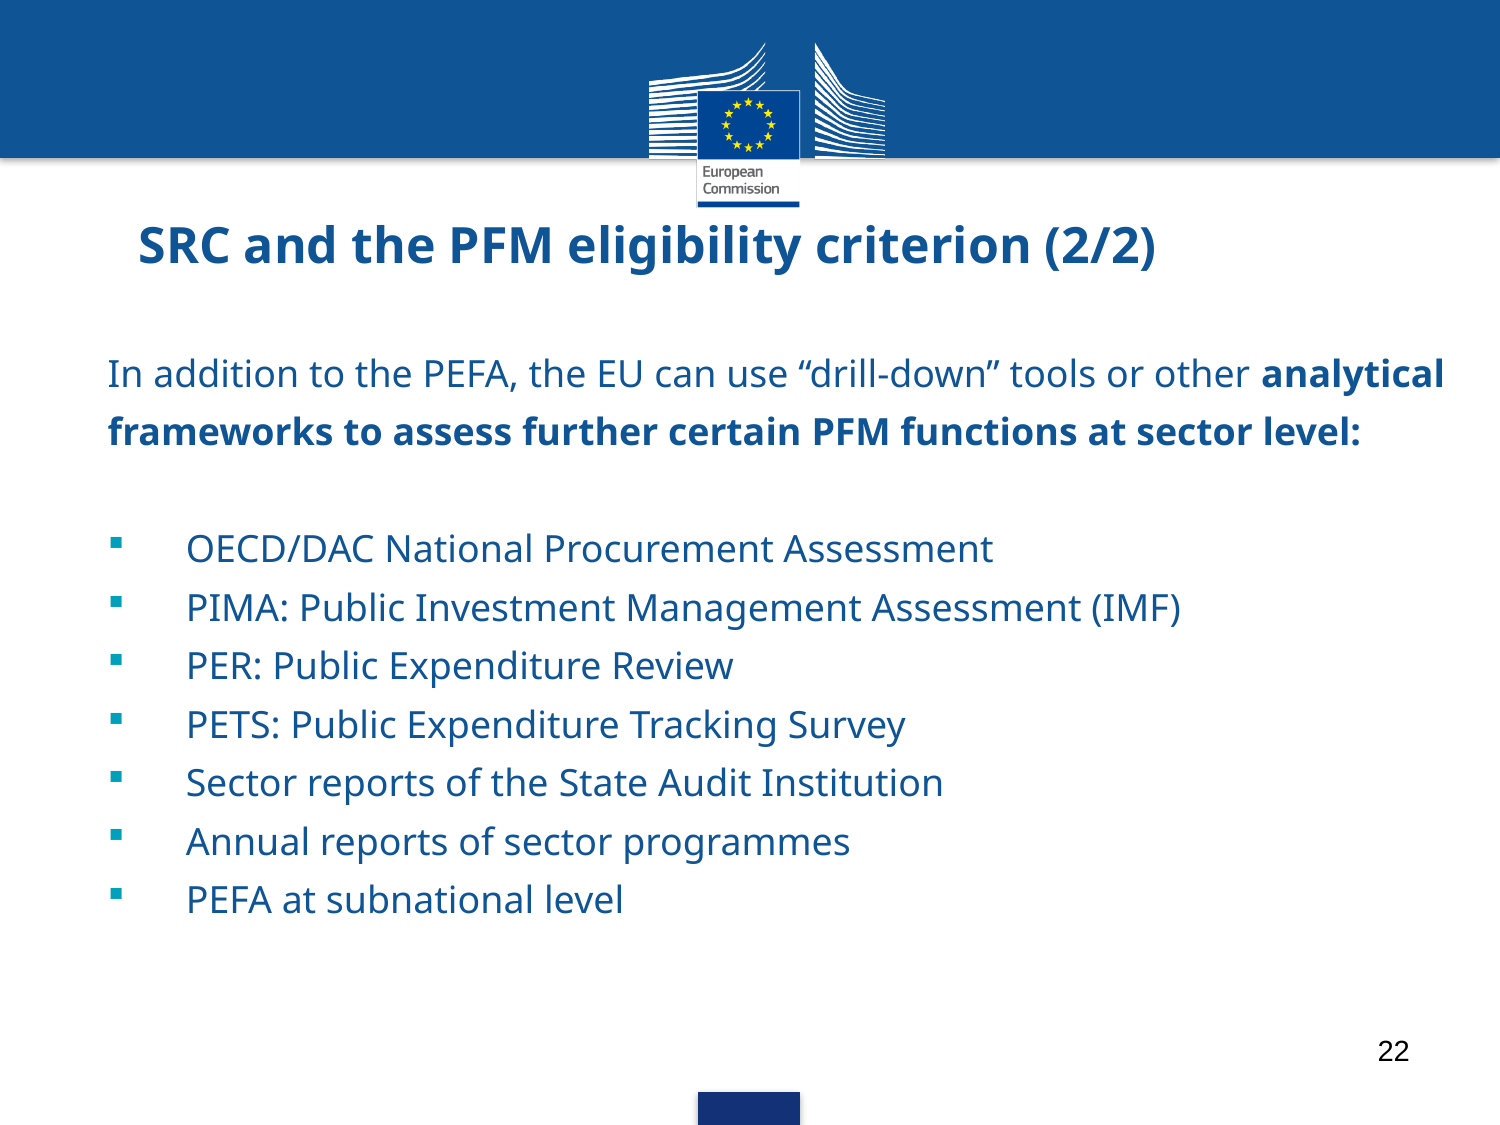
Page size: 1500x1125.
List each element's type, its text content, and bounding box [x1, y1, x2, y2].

list In addition to the PEFA, the EU can use “drill-down” tools or other analytical frameworks to assess further certain PFM functions at sector level: OECD/DAC National Procurement Assessment PIMA: Public Investment Management Assessment (IMF) PER: Public Expenditure Review PETS: Public Expenditure Tracking Survey Sector reports of the State Audit Institution Annual reports of sector programmes PEFA at subnational level [17, 278, 1500, 1025]
title SRC and the PFM eligibility criterion (2/2) [64, 196, 1416, 278]
picture [649, 42, 885, 196]
slide_number 22 [1074, 1024, 1426, 1103]
